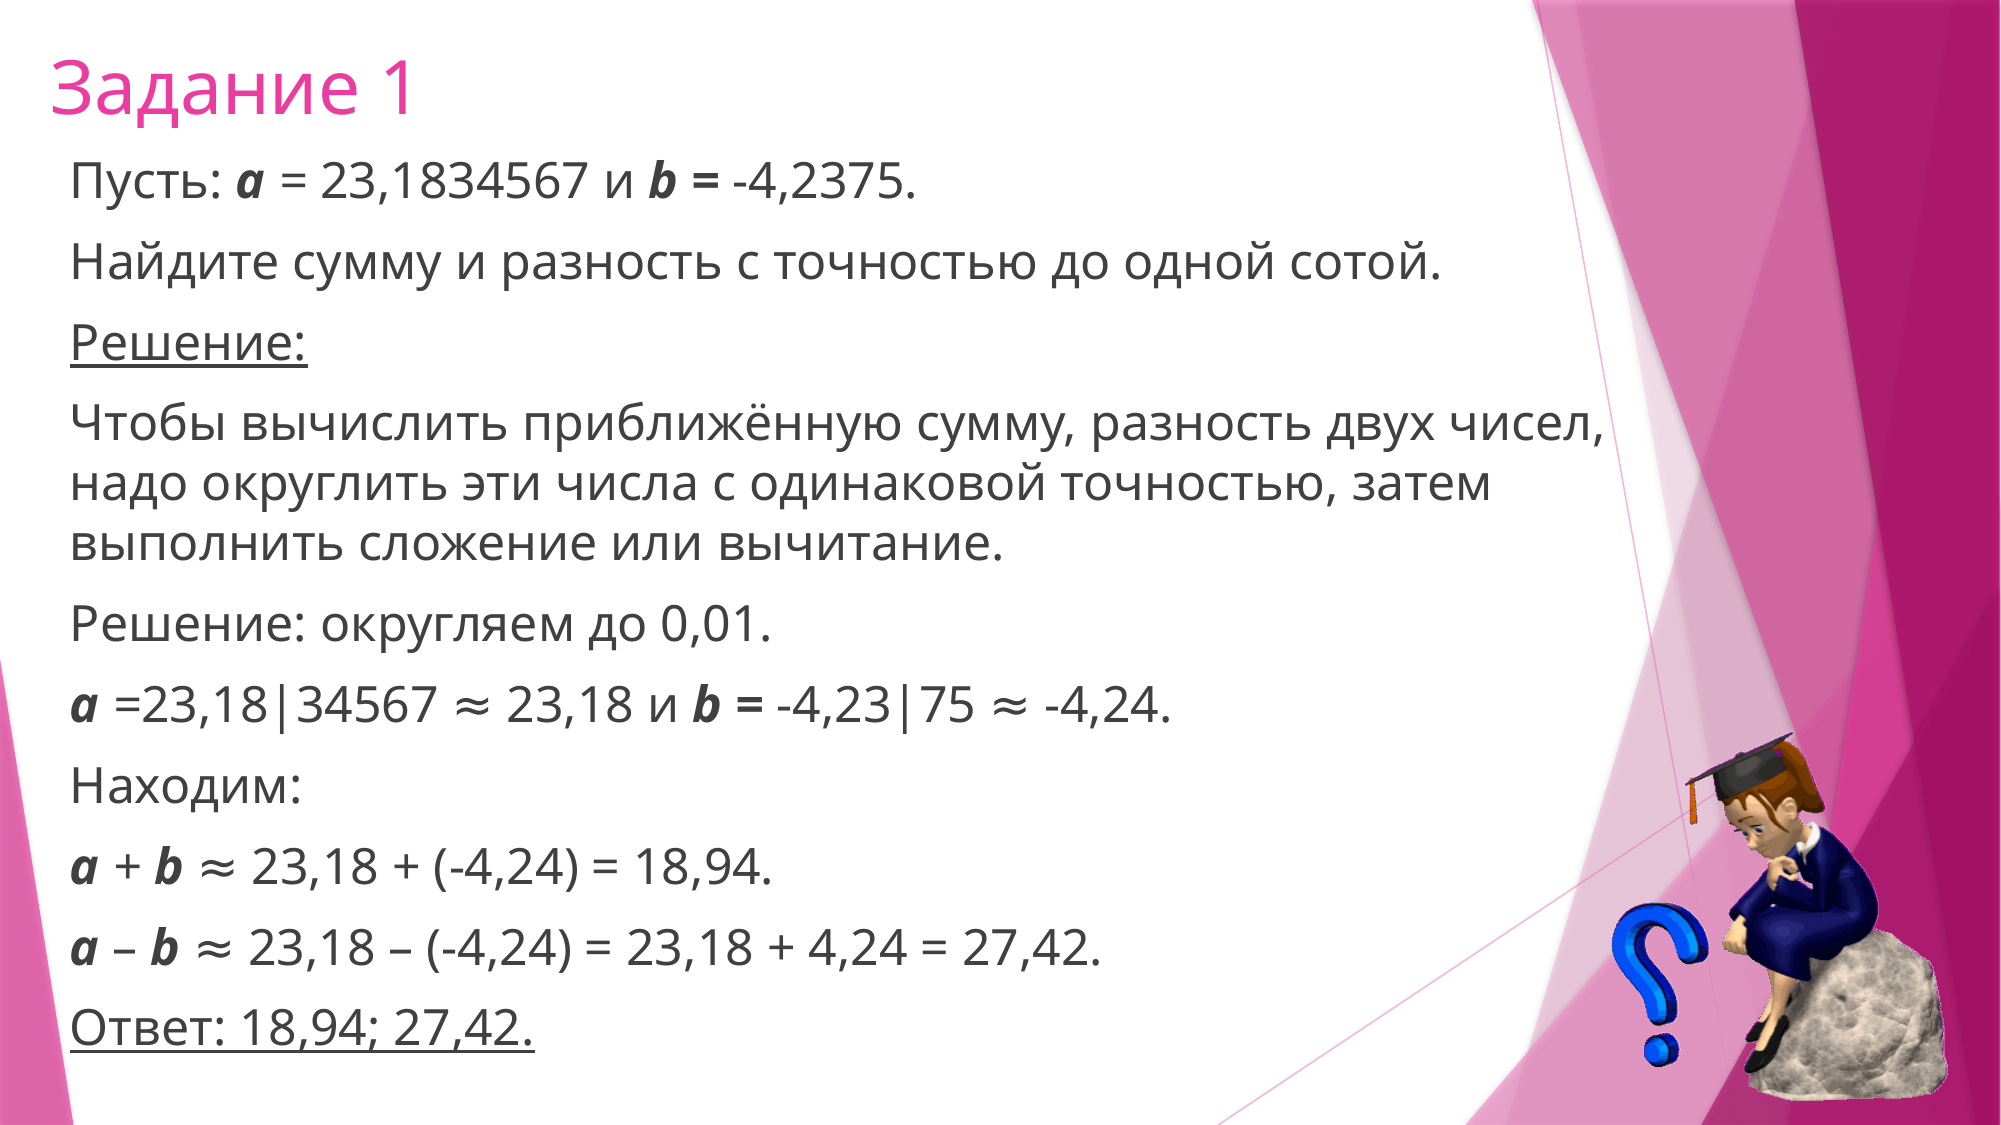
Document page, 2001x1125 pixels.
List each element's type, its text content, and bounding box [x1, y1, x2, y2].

title Задание 1 [35, 32, 1447, 250]
picture [1585, 719, 1961, 1111]
list Пусть: а = 23,1834567 и b = -4,2375. Найдите сумму и разность с точностью до одной сотой. Решение: Чтобы вычислить приближённую сумму, разность двух чисел, надо округлить эти числа с одинаковой точностью, затем выполнить сложение или вычитание. Решение: округляем до 0,01. а =23,18|34567 ≈ 23,18 и b = -4,23|75 ≈ -4,24. Находим: а + b ≈ 23,18 + (-4,24) = 18,94. а – b ≈ 23,18 – (-4,24) = 23,18 + 4,24 = 27,42. Ответ: 18,94; 27,42. [54, 140, 1682, 1053]
